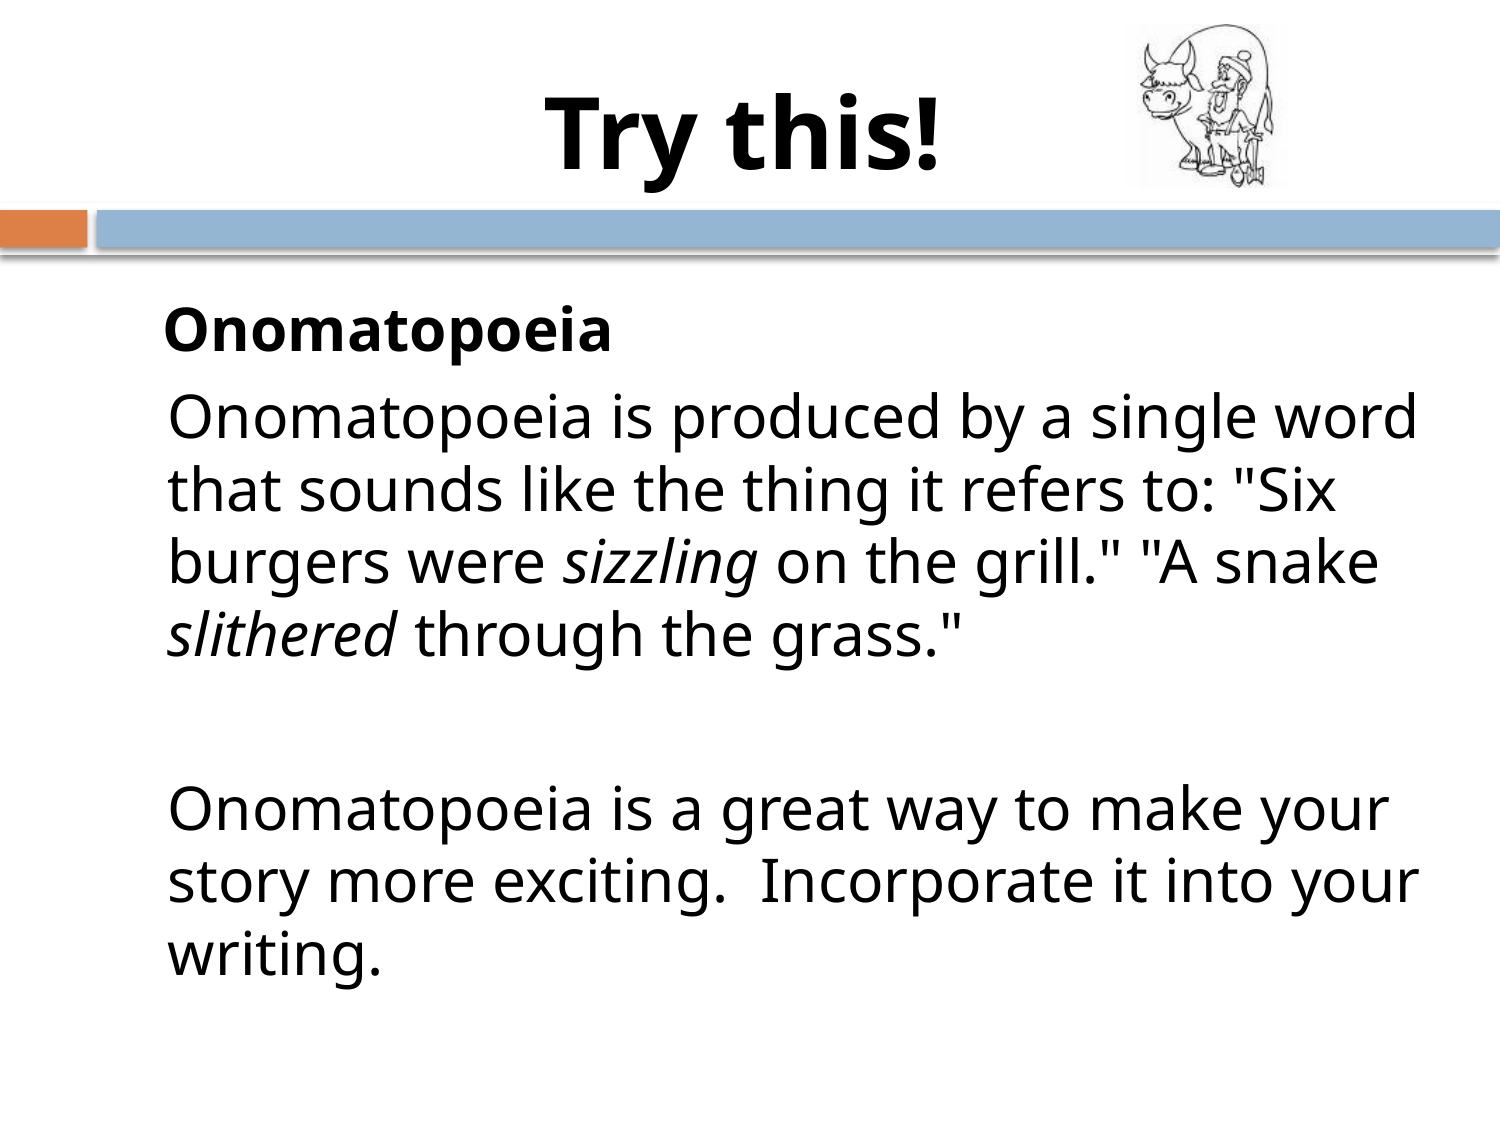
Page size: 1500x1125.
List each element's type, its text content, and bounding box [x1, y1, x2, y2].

picture [1124, 24, 1288, 188]
list Try this! Onomatopoeia Onomatopoeia is produced by a single word that sounds like the thing it refers to: "Six burgers were sizzling on the grill." "A snake slithered through the grass." Onomatopoeia is a great way to make your story more exciting. Incorporate it into your writing. [100, 62, 1438, 1050]
